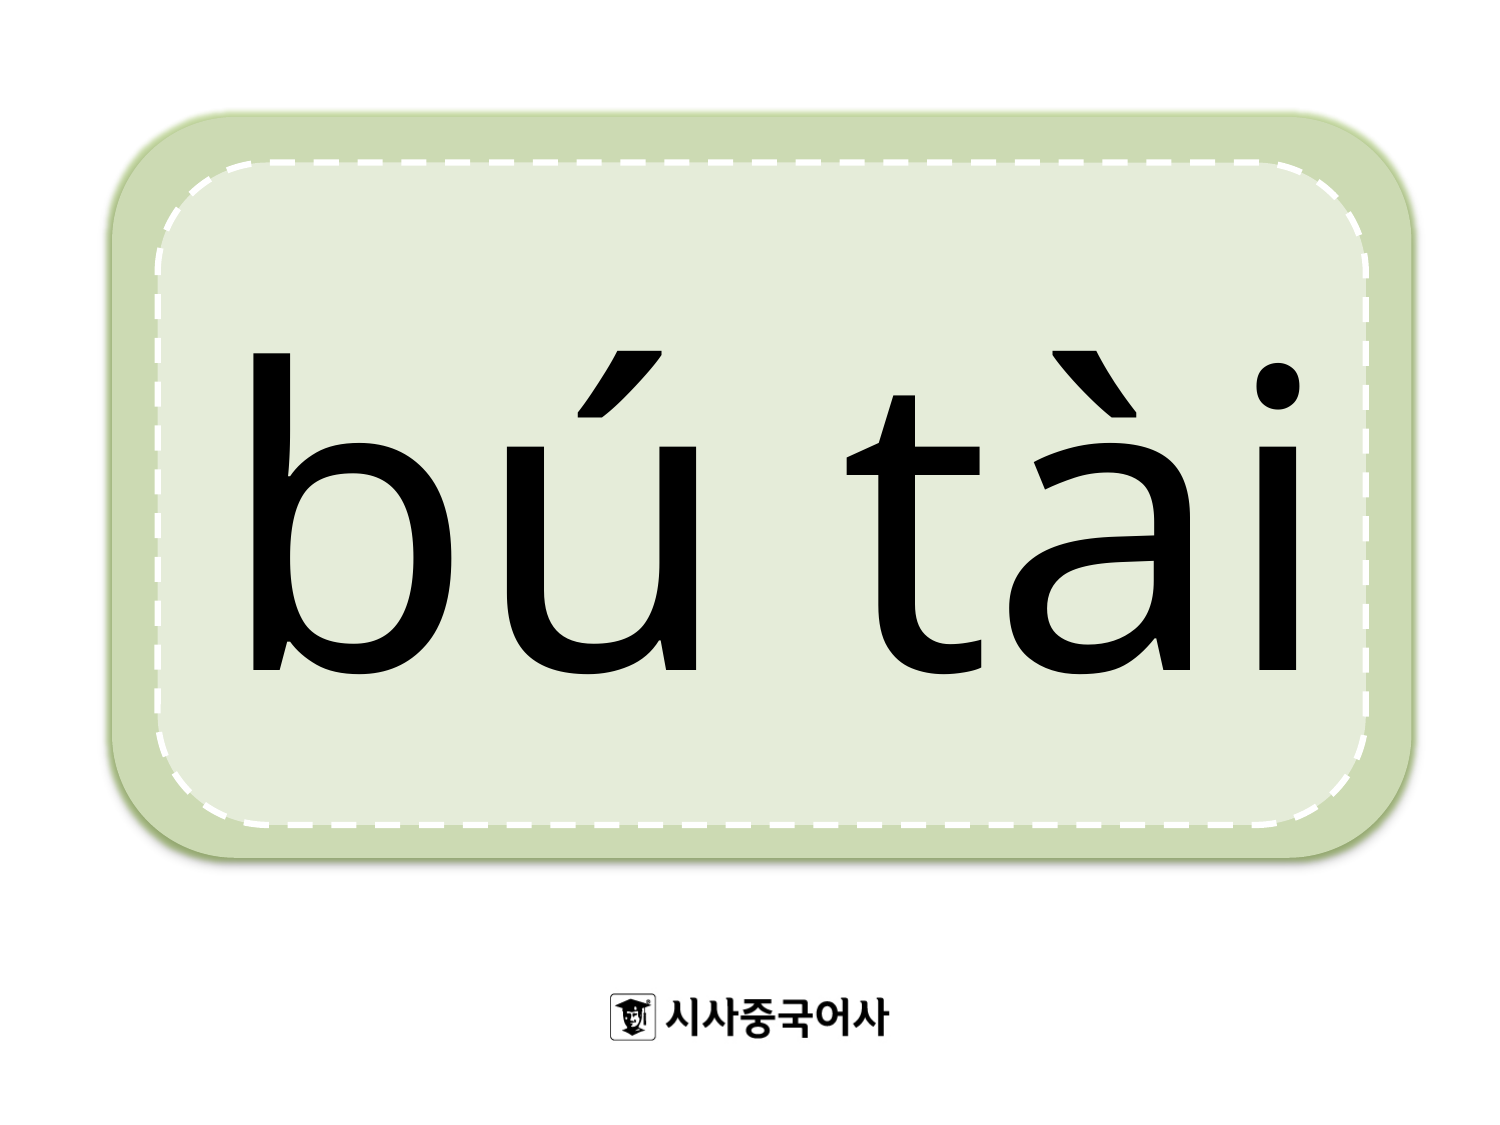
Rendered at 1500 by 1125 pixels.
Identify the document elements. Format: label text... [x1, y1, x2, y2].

text_box bú tài [171, 172, 1380, 836]
picture [602, 987, 898, 1047]
text_box [162, 160, 1371, 824]
